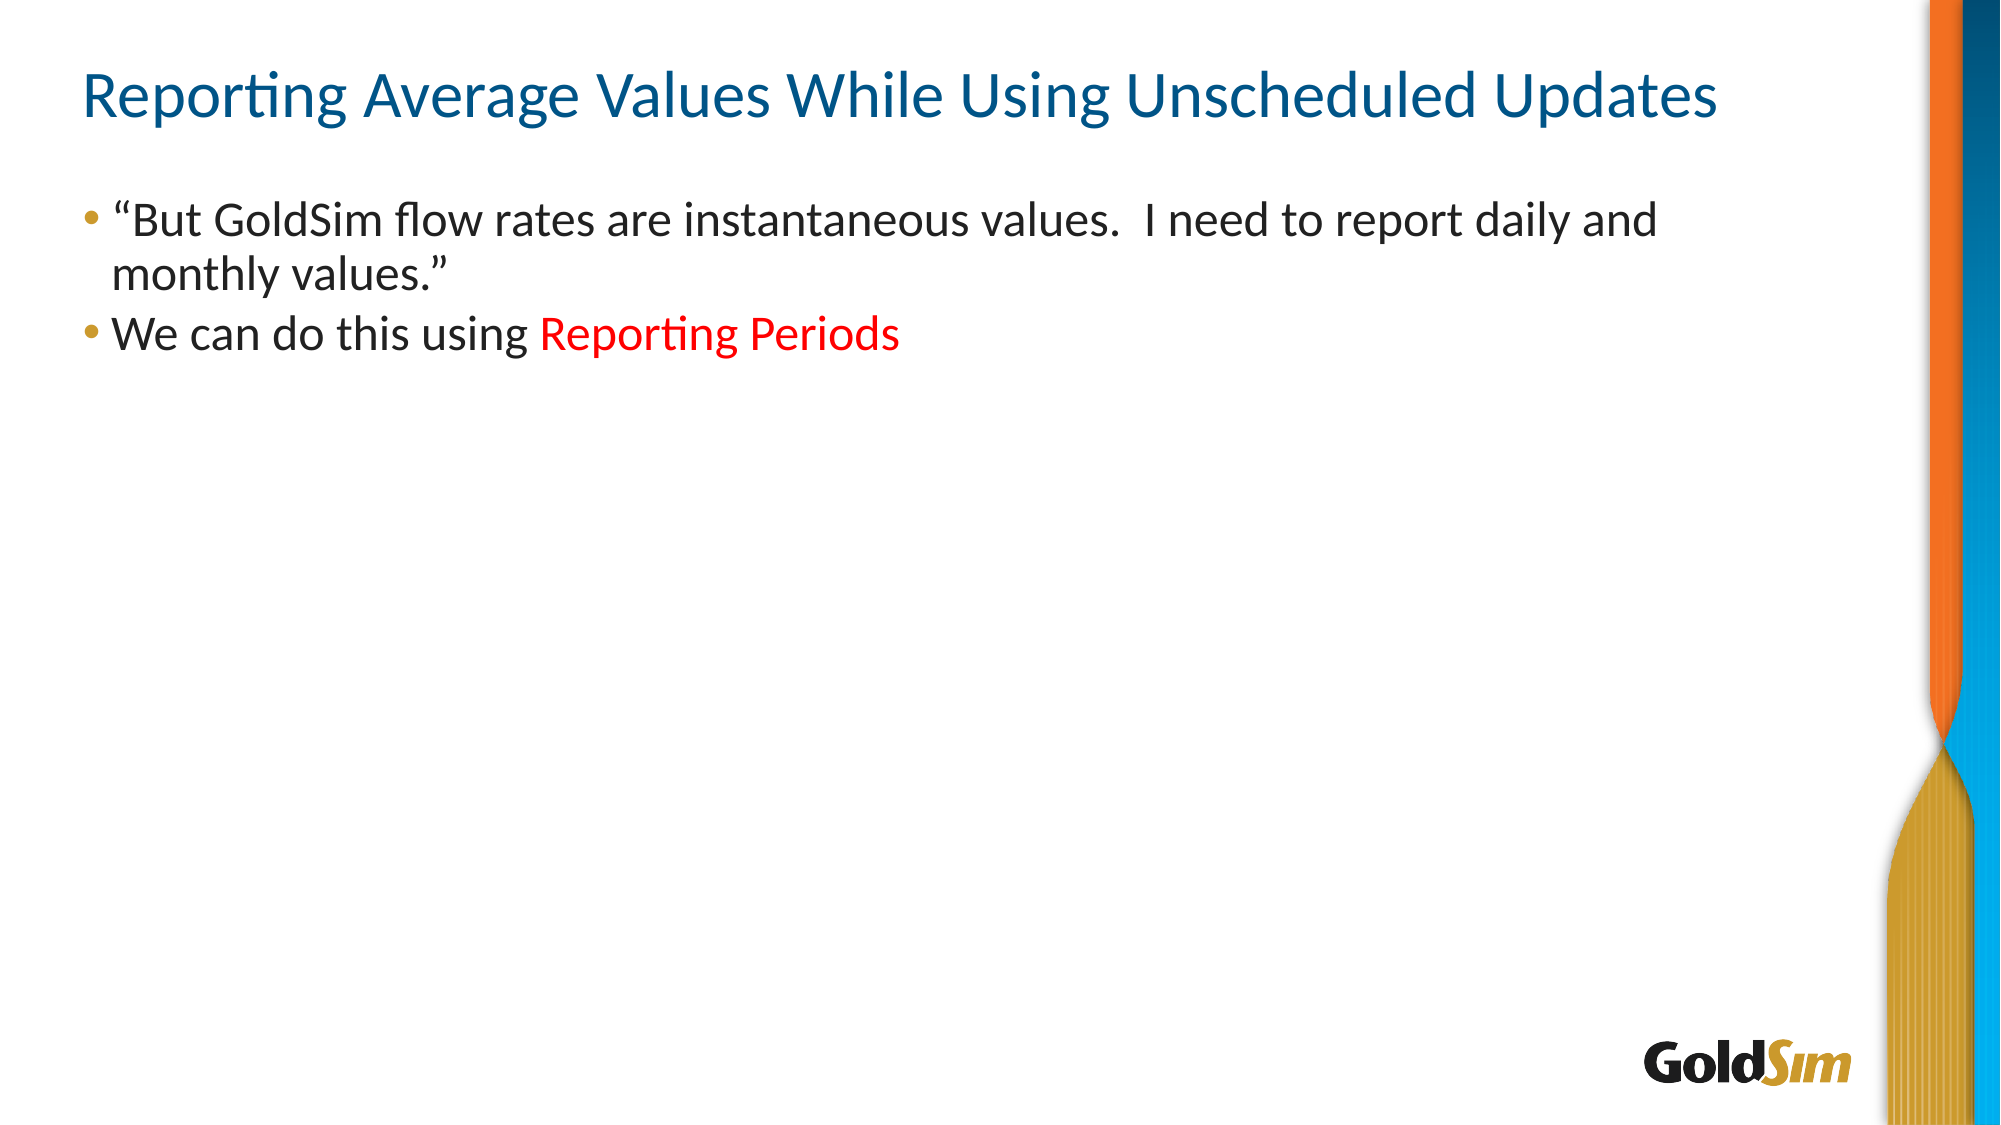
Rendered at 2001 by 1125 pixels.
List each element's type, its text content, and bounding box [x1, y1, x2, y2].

title Reporting Average Values While Using Unscheduled Updates [82, 59, 1808, 167]
list “But GoldSim flow rates are instantaneous values. I need to report daily and monthly values.” We can do this using Reporting Periods [82, 192, 1808, 363]
picture [1643, 0, 1974, 1125]
